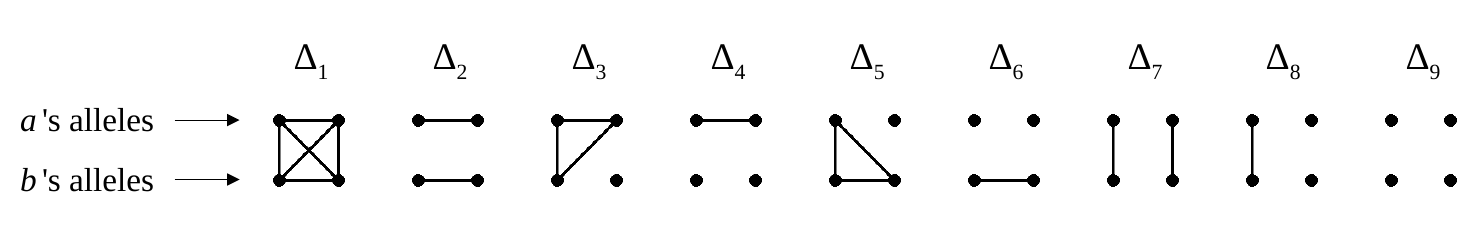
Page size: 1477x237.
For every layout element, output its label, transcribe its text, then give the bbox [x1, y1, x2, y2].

picture [403, 105, 492, 195]
text_box b 's alleles [14, 158, 163, 199]
text_box Δ2 [426, 32, 468, 84]
picture [959, 105, 1048, 195]
text_box Δ5 [843, 32, 885, 84]
text_box Δ7 [1121, 32, 1163, 84]
text_box Δ6 [982, 32, 1024, 84]
picture [820, 105, 909, 195]
picture [542, 105, 631, 195]
text_box Δ8 [1259, 32, 1303, 84]
text_box Δ3 [565, 32, 607, 84]
picture [264, 105, 353, 195]
text_box Δ4 [704, 32, 746, 84]
picture [681, 105, 770, 195]
text_box a 's alleles [14, 98, 163, 139]
text_box Δ9 [1399, 32, 1441, 84]
picture [1375, 105, 1465, 195]
text_box Δ1 [287, 32, 329, 84]
picture [1097, 105, 1187, 195]
picture [1236, 105, 1326, 195]
